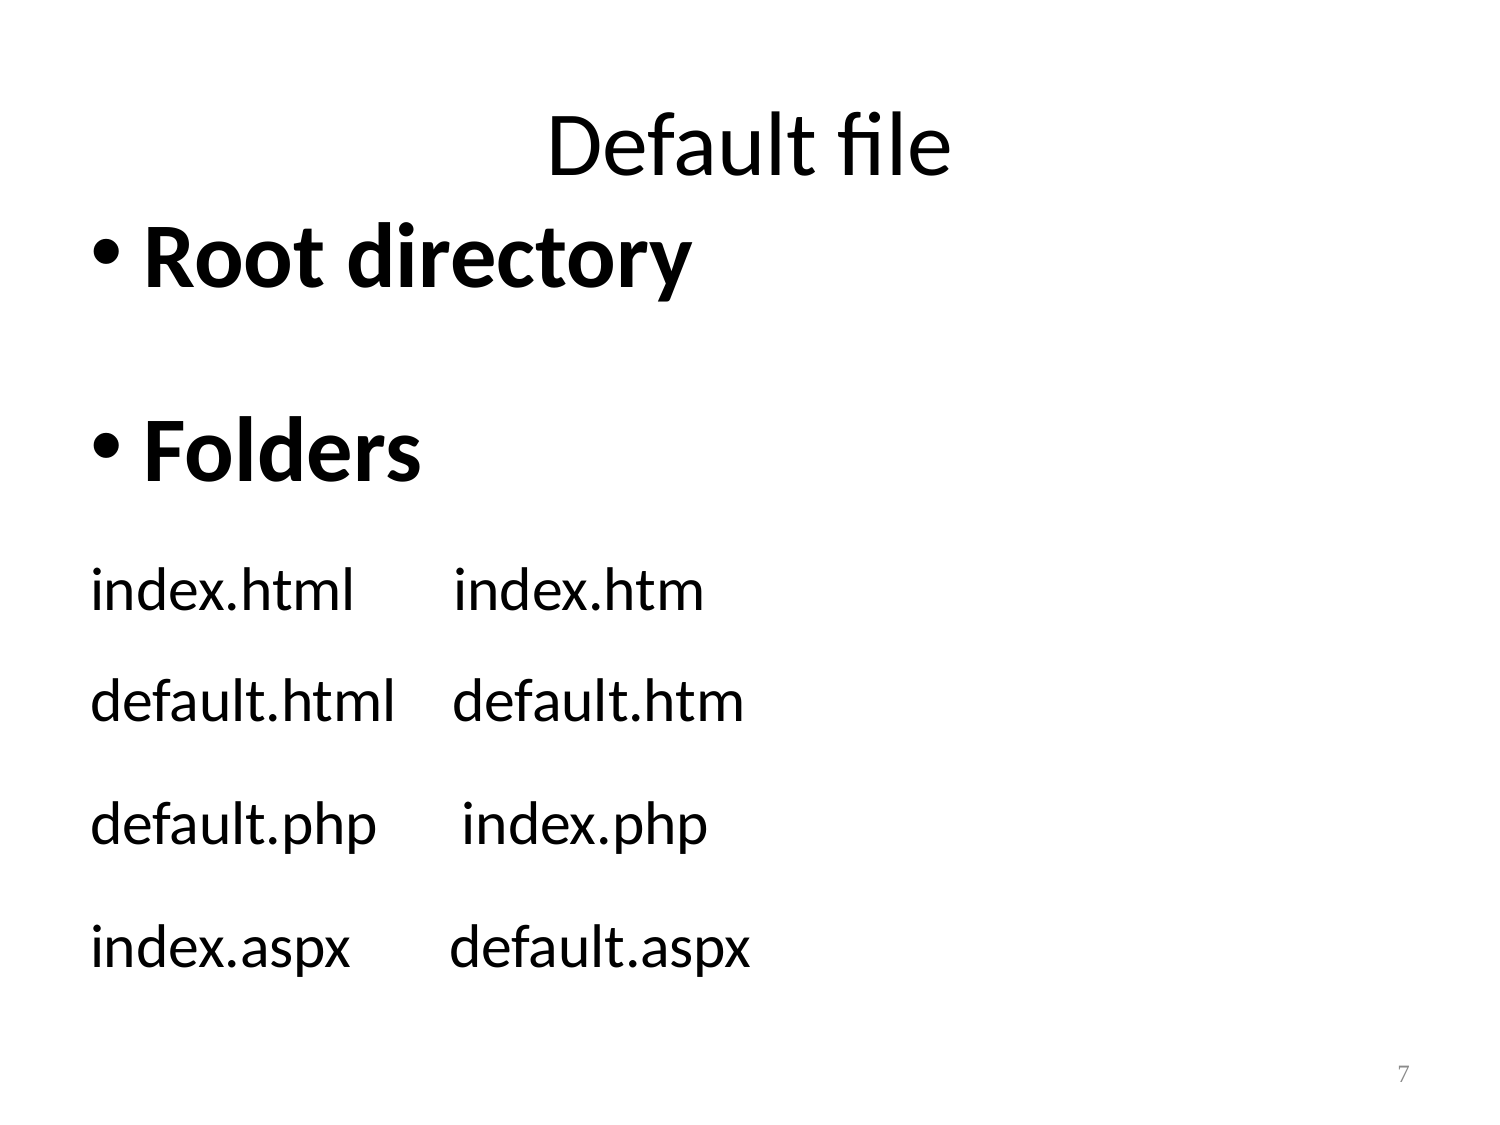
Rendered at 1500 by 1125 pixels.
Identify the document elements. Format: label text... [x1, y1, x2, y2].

title Default file [75, 45, 1425, 187]
slide_number 7 [1074, 1042, 1425, 1103]
list Root directory Folders index.html index.htm default.html default.htm default.php index.php index.aspx default.aspx [75, 187, 1438, 993]
